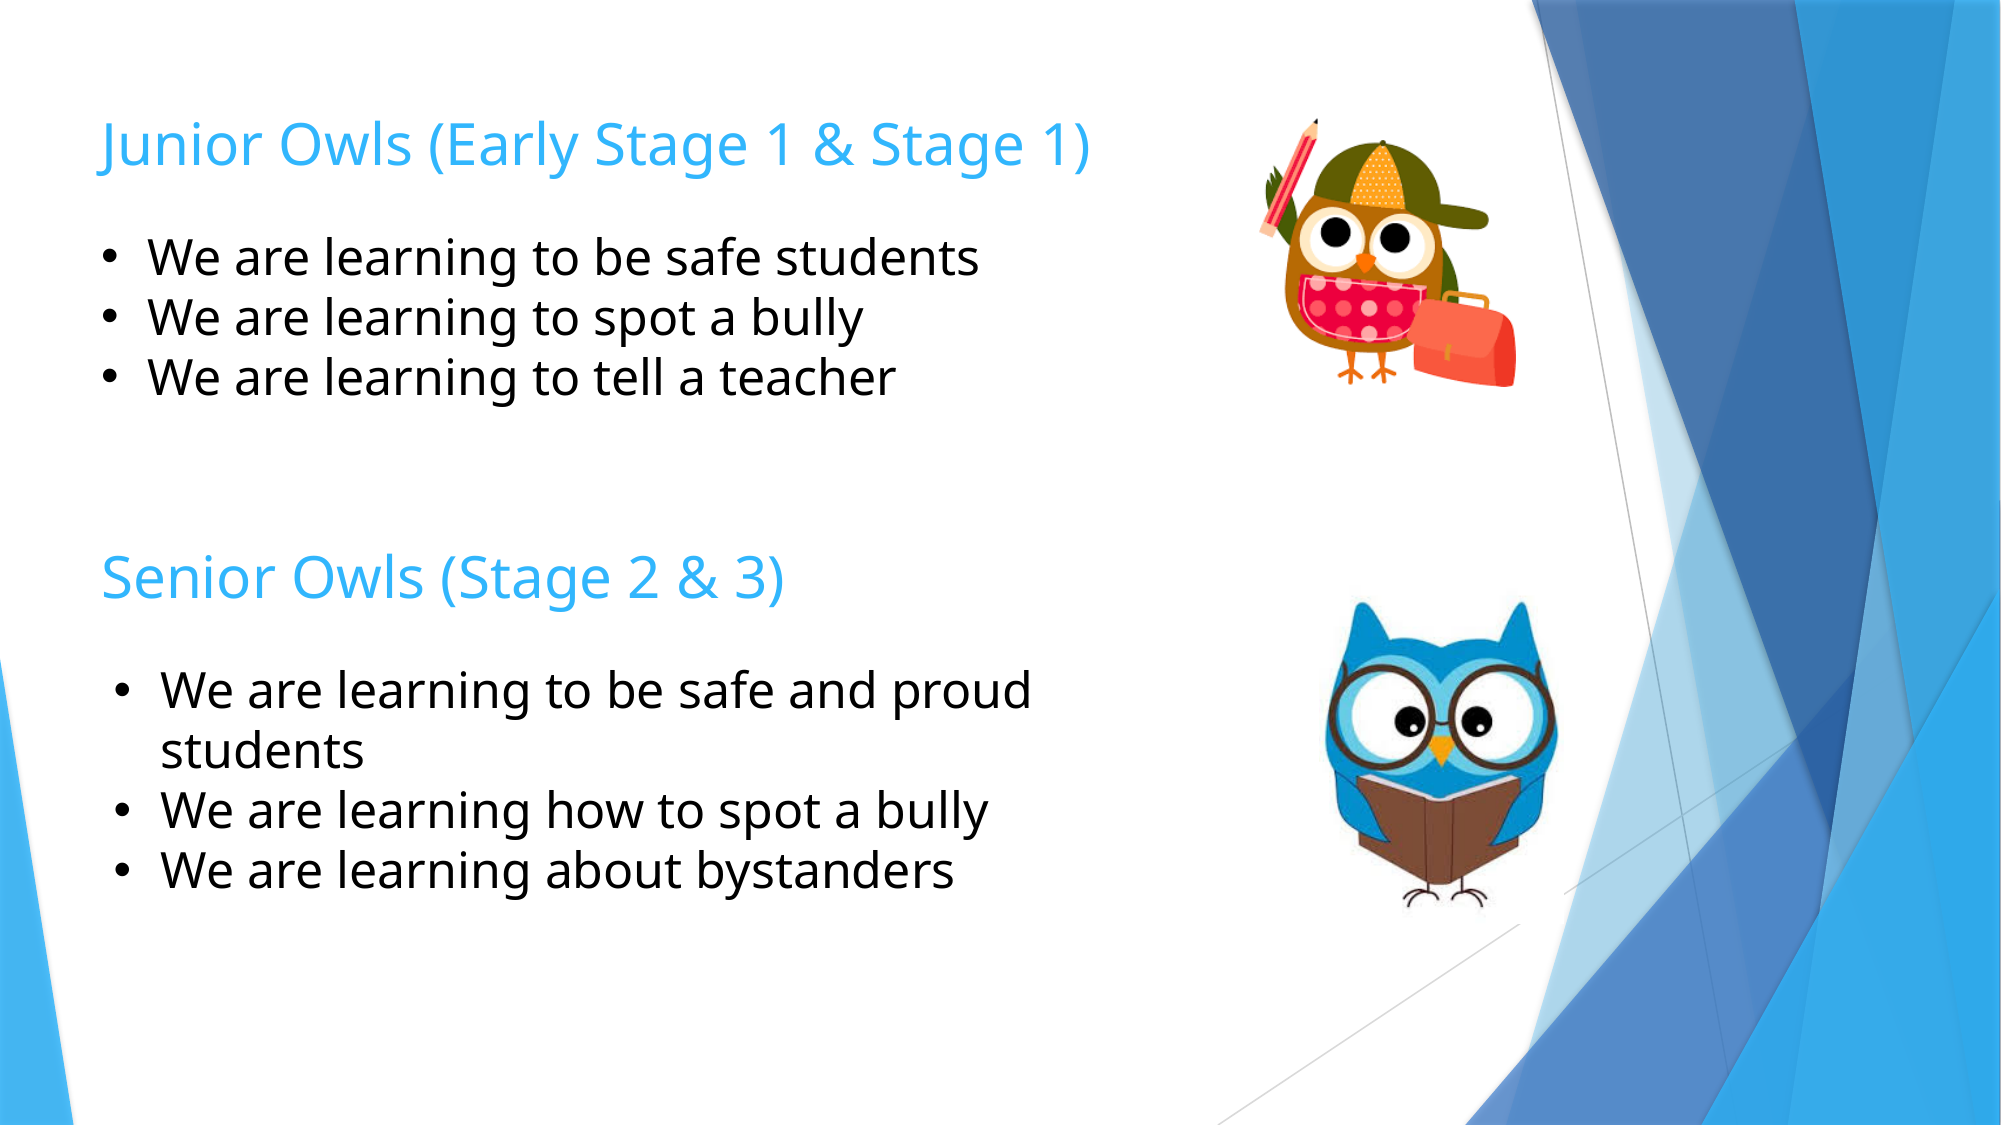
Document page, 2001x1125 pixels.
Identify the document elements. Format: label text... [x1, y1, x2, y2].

title Junior Owls (Early Stage 1 & Stage 1) [86, 99, 1497, 317]
picture [1259, 117, 1517, 388]
text_box We are learning to be safe students We are learning to spot a bully We are learning to tell a teacher [86, 218, 1203, 413]
text_box Senior Owls (Stage 2 & 3) [86, 533, 1497, 750]
picture [1319, 575, 1564, 925]
text_box We are learning to be safe and proud students We are learning how to spot a bully We are learning about bystanders [98, 651, 1219, 907]
